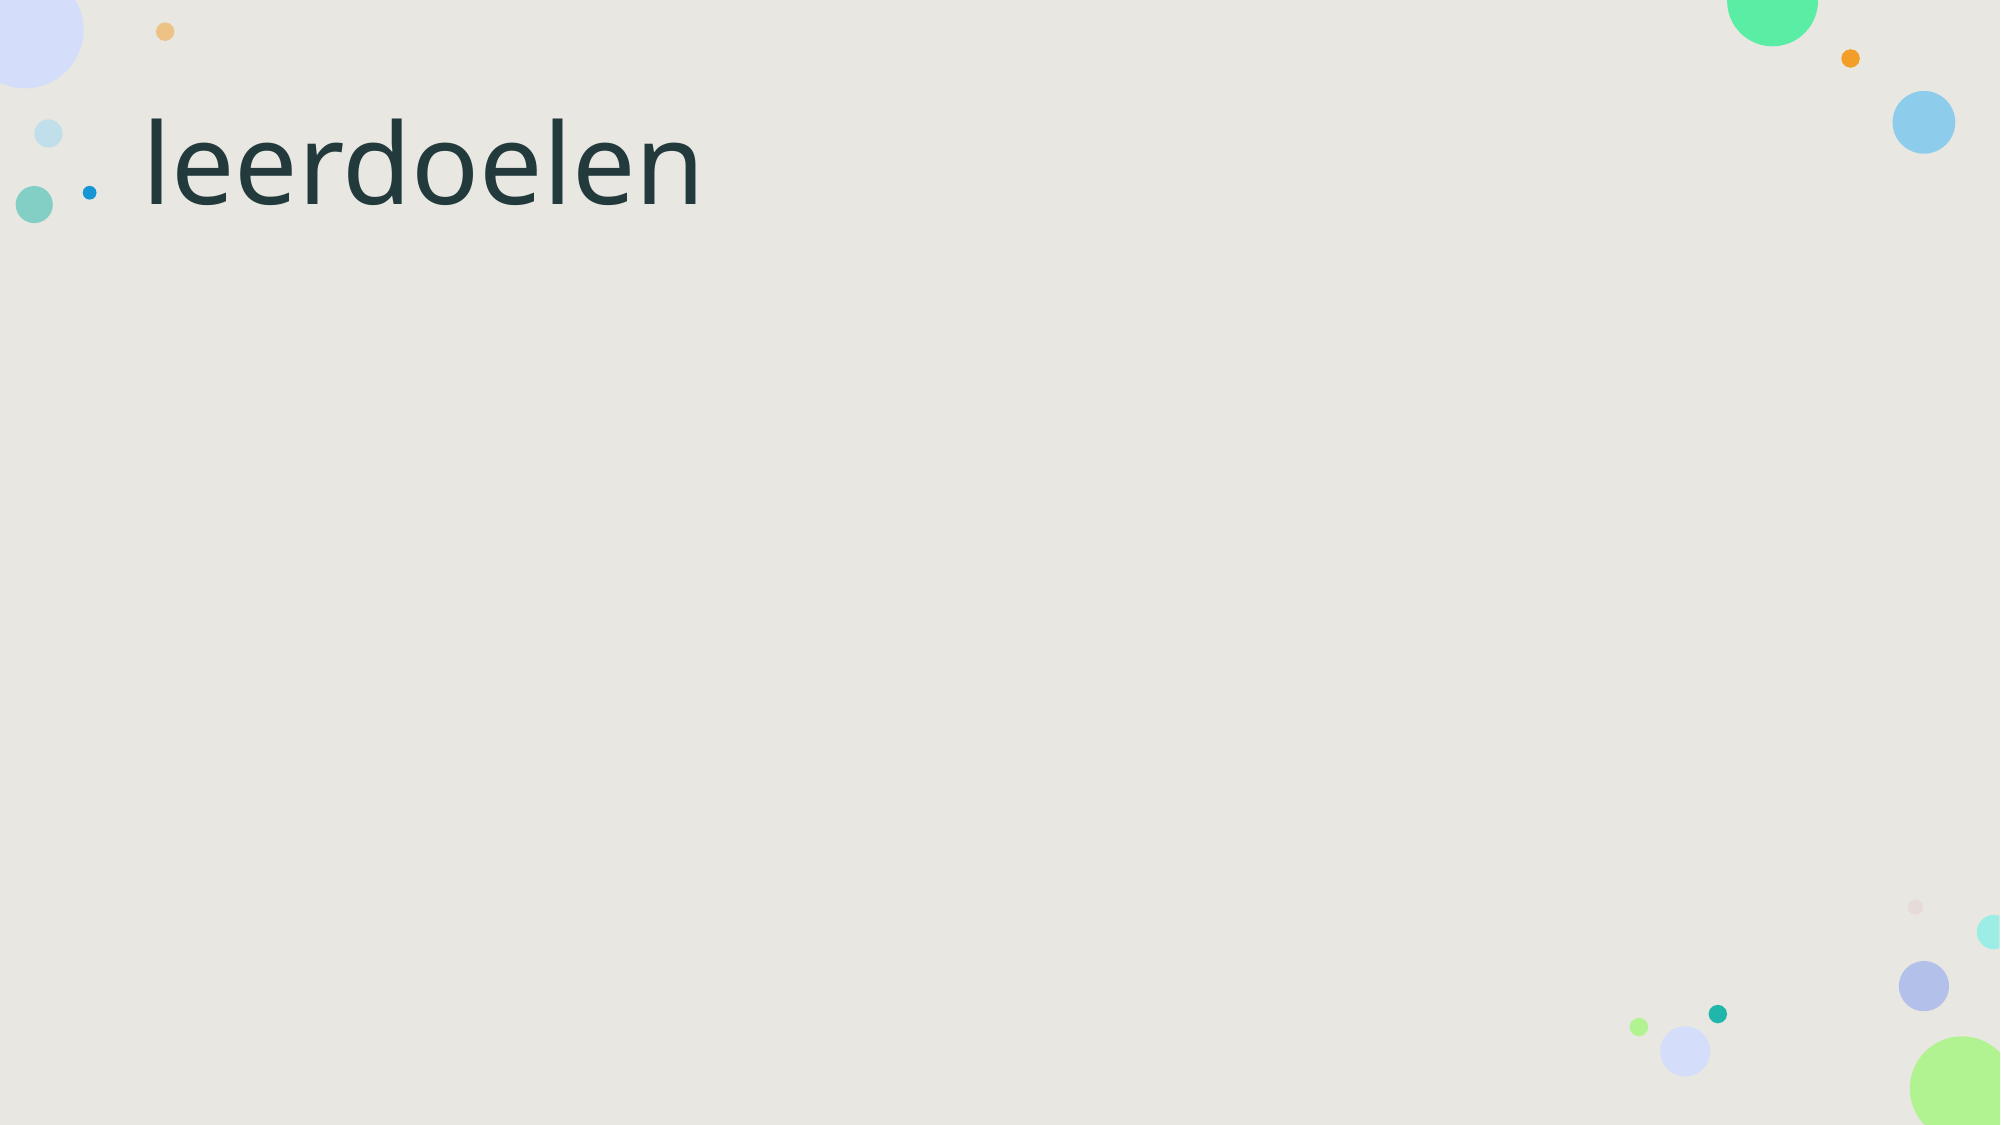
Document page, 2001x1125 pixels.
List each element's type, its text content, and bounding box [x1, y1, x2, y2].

title leerdoelen [127, 59, 1877, 278]
